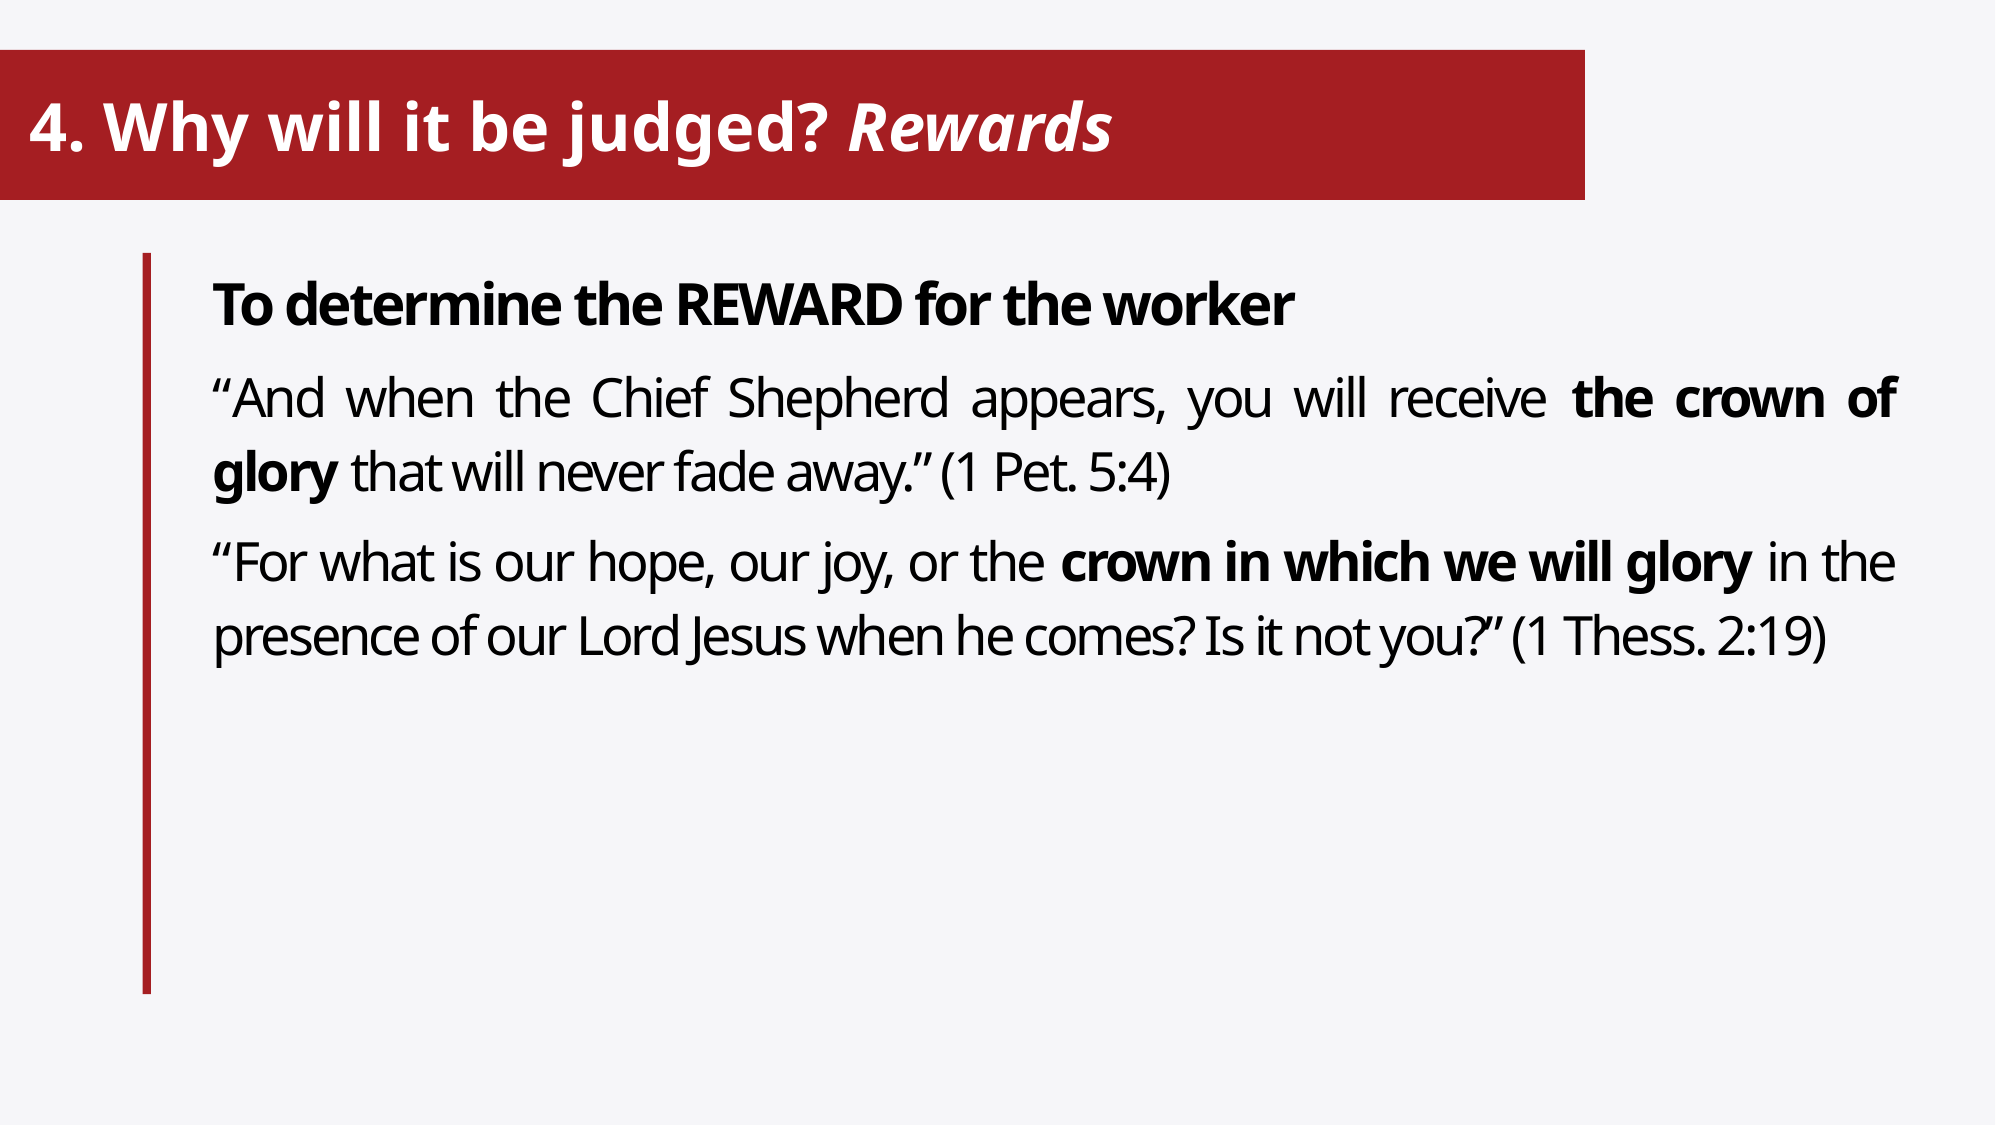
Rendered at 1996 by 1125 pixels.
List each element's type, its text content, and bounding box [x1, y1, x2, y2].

title 4. Why will it be judged? Rewards [14, 62, 1810, 188]
subtitle To determine the REWARD for the worker “And when the Chief Shepherd appears, you will receive the crown of glory that will never fade away.” (1 Pet. 5:4) “For what is our hope, our joy, or the crown in which we will glory in the presence of our Lord Jesus when he comes? Is it not you?” (1 Thess. 2:19) [197, 249, 1910, 1000]
